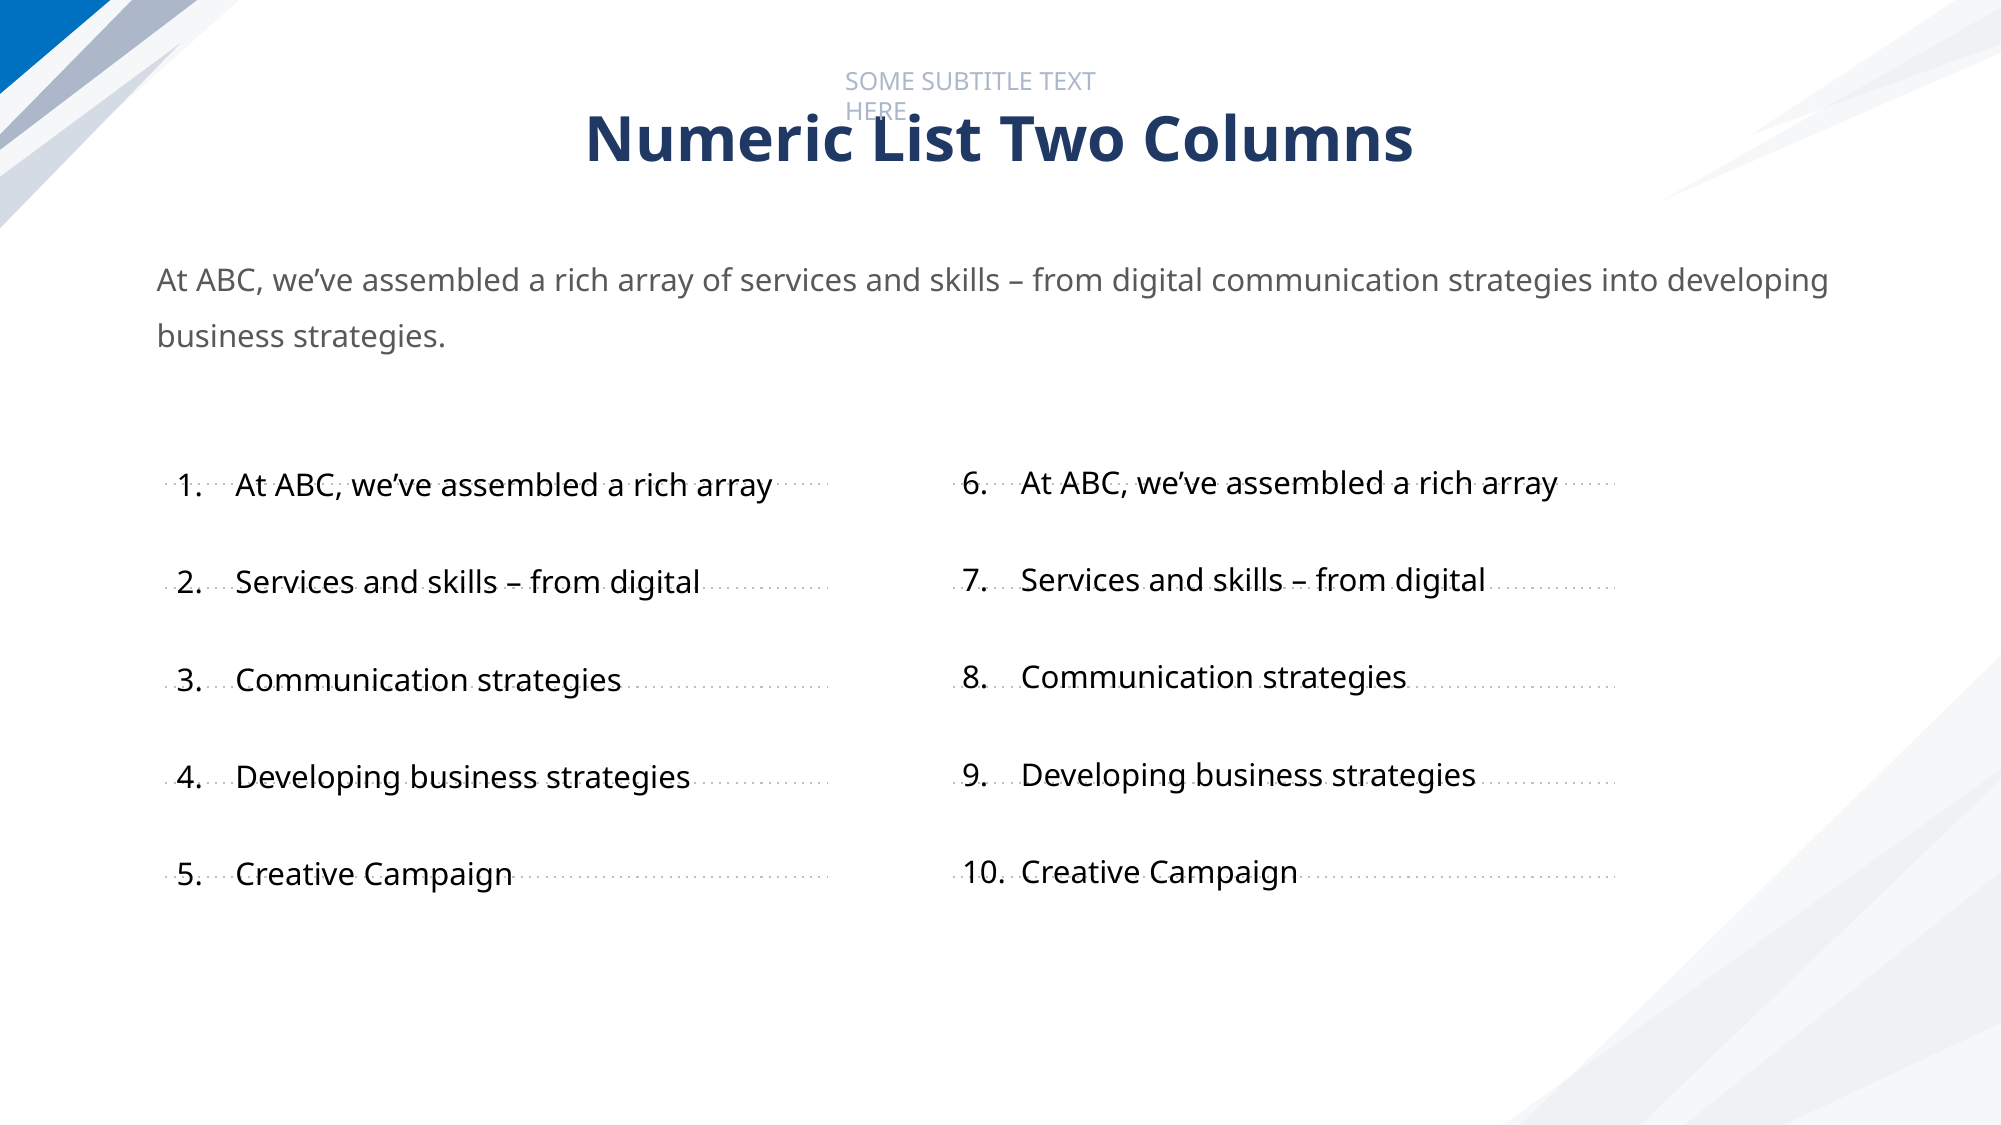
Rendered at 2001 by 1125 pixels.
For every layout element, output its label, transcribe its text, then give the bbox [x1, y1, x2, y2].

text_box SOME SUBTITLE TEXT HERE [830, 57, 1170, 104]
text_box At ABC, we’ve assembled a rich array Services and skills – from digital Communication strategies Developing business strategies Creative Campaign [947, 418, 1708, 941]
title Numeric List Two Columns [137, 73, 1863, 210]
text_box At ABC, we’ve assembled a rich array of services and skills – from digital communication strategies into developing business strategies. [136, 231, 1899, 374]
text_box At ABC, we’ve assembled a rich array Services and skills – from digital Communication strategies Developing business strategies Creative Campaign [161, 420, 922, 943]
